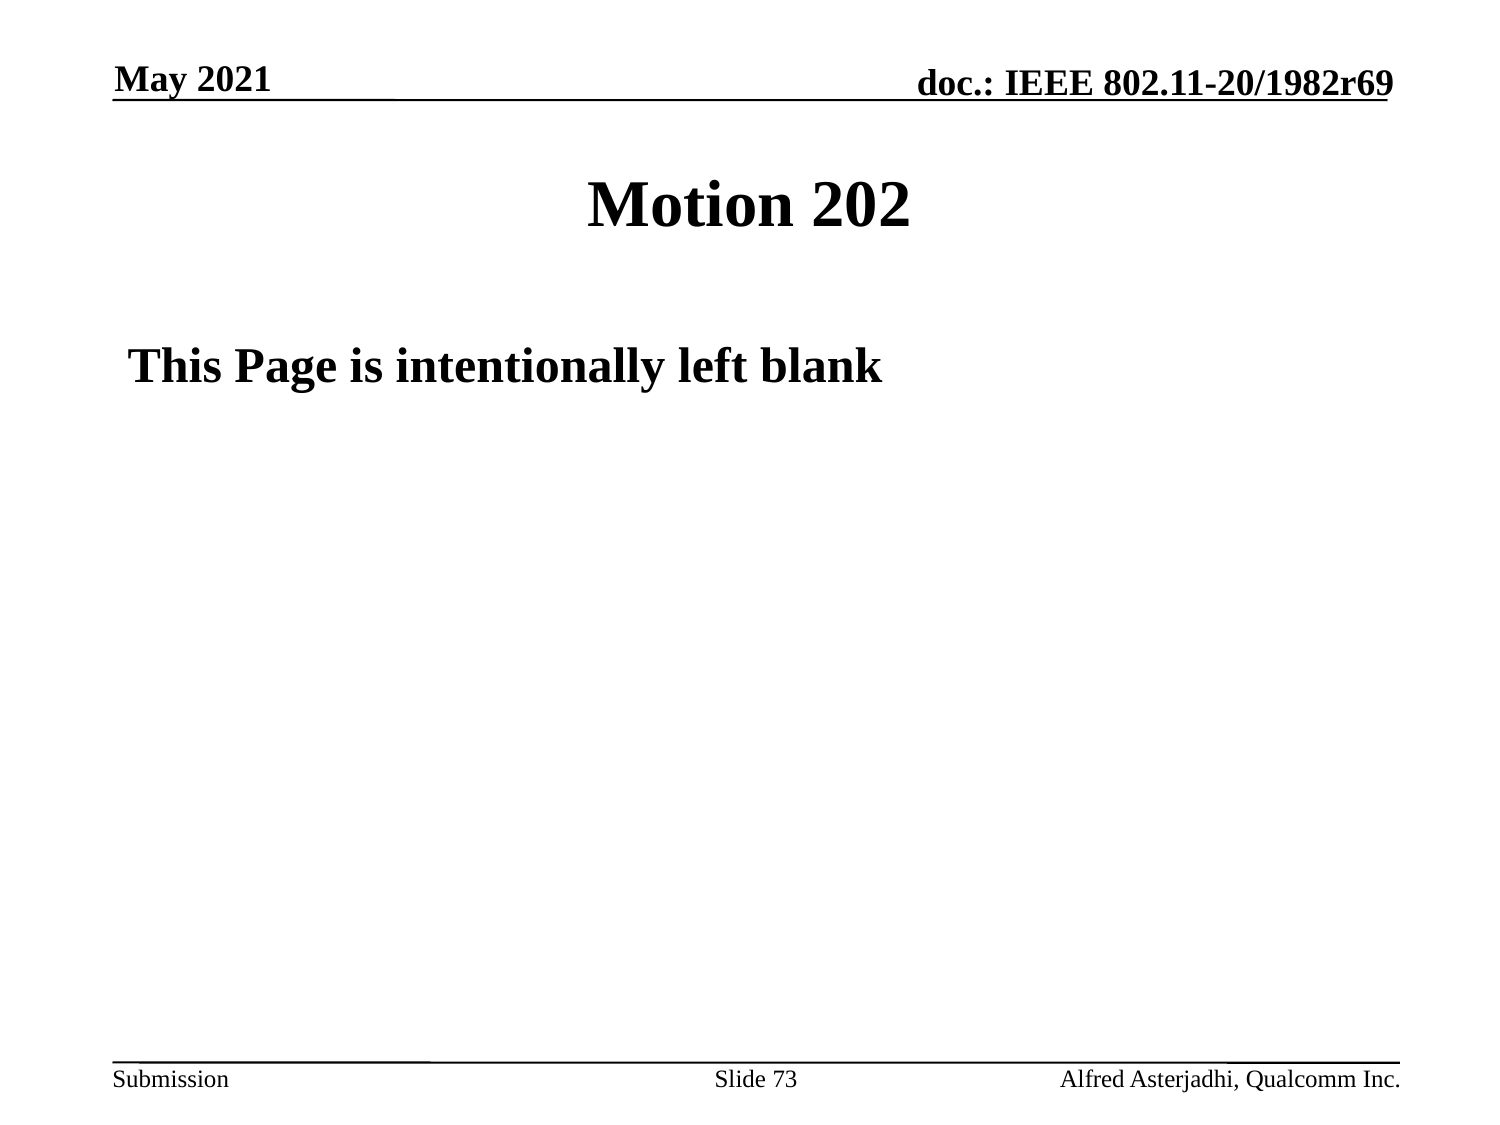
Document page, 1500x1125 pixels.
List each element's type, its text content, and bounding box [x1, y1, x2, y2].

slide_number Slide 73 [712, 1061, 800, 1123]
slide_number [114, 54, 423, 100]
list This Page is intentionally left blank [112, 324, 1388, 1000]
title Motion 202 [112, 112, 1388, 288]
footer Alfred Asterjadhi, Qualcomm Inc. [878, 1061, 1402, 1093]
